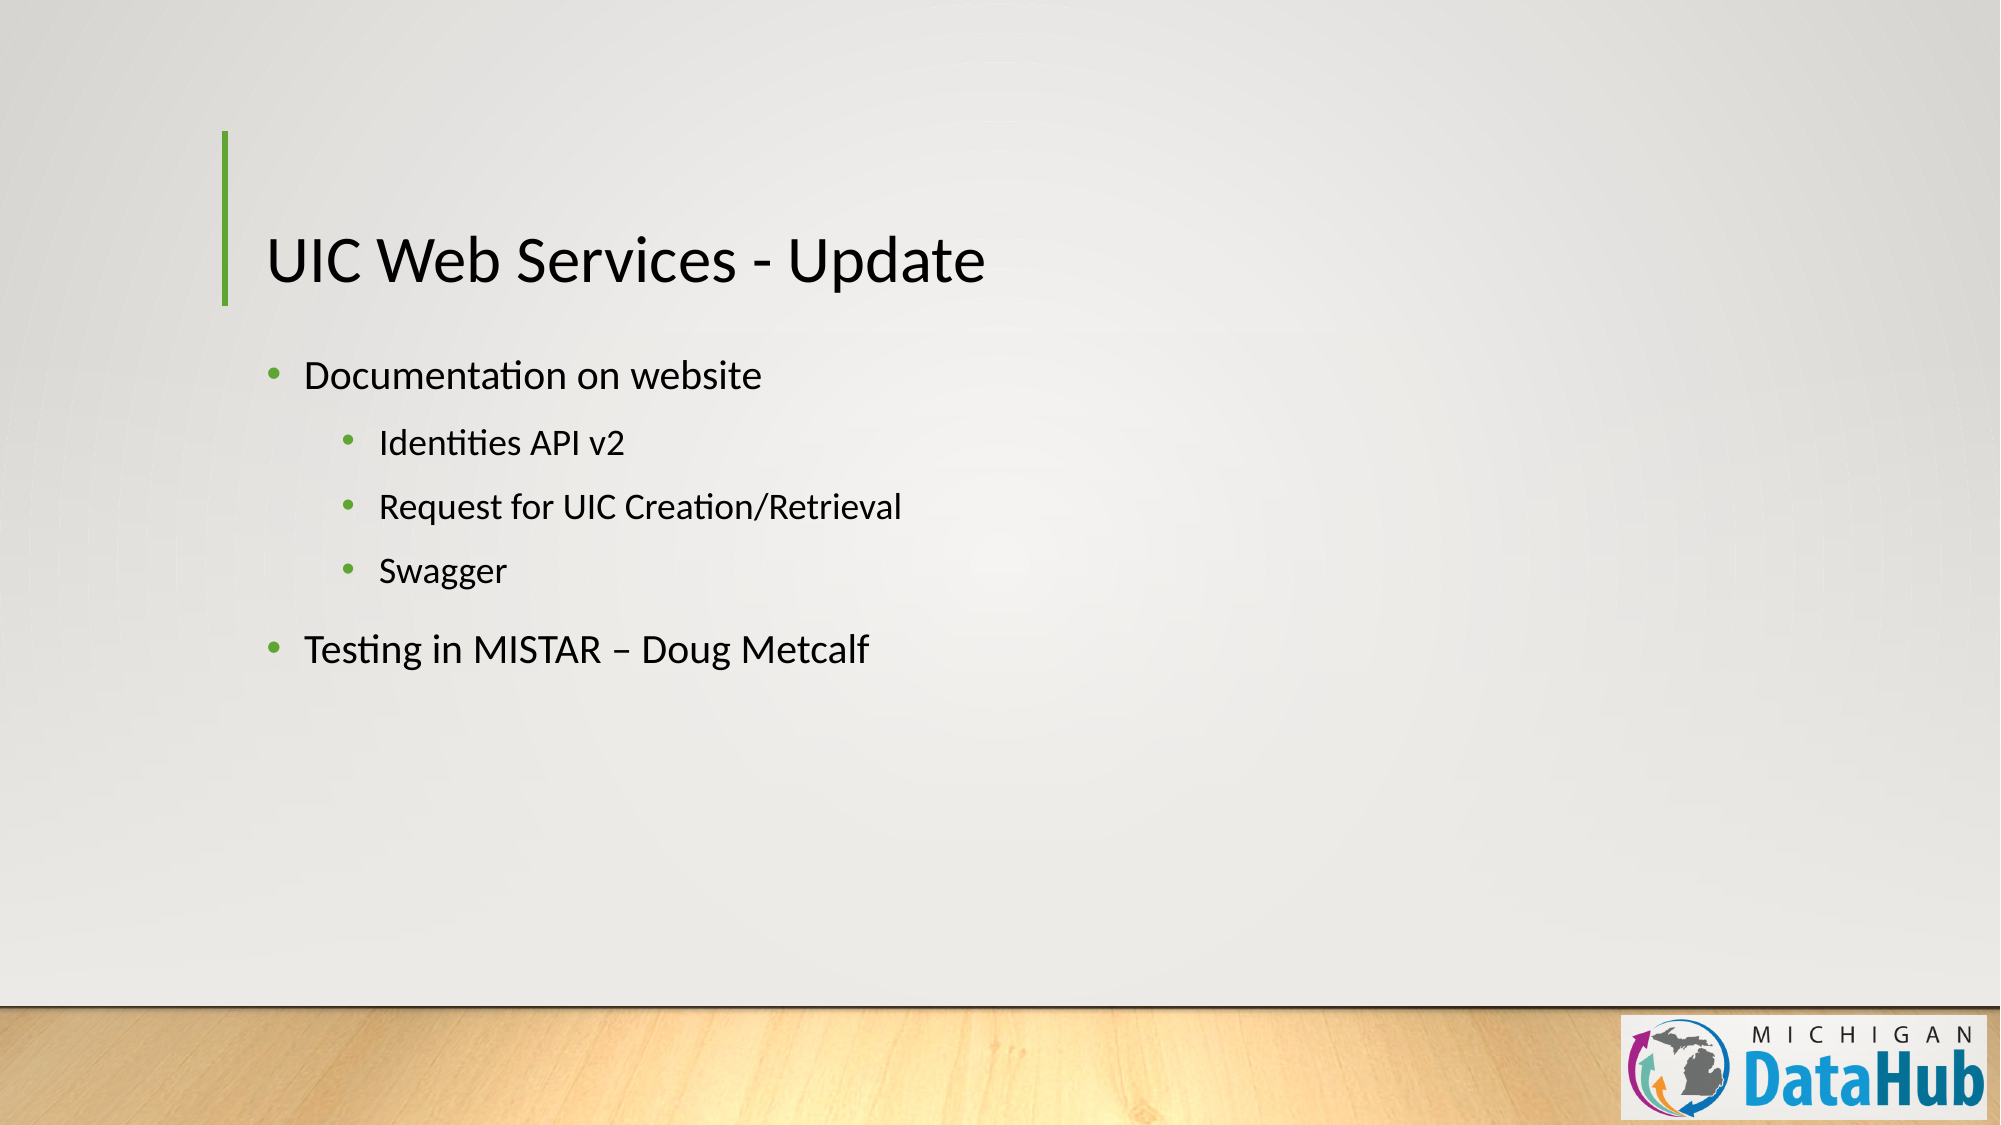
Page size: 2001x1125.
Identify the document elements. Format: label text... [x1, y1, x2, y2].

title UIC Web Services - Update [251, 131, 1814, 305]
list Documentation on website Identities API v2 Request for UIC Creation/Retrieval Swagger Testing in MISTAR – Doug Metcalf [251, 330, 1814, 897]
picture [0, 1006, 2000, 1125]
